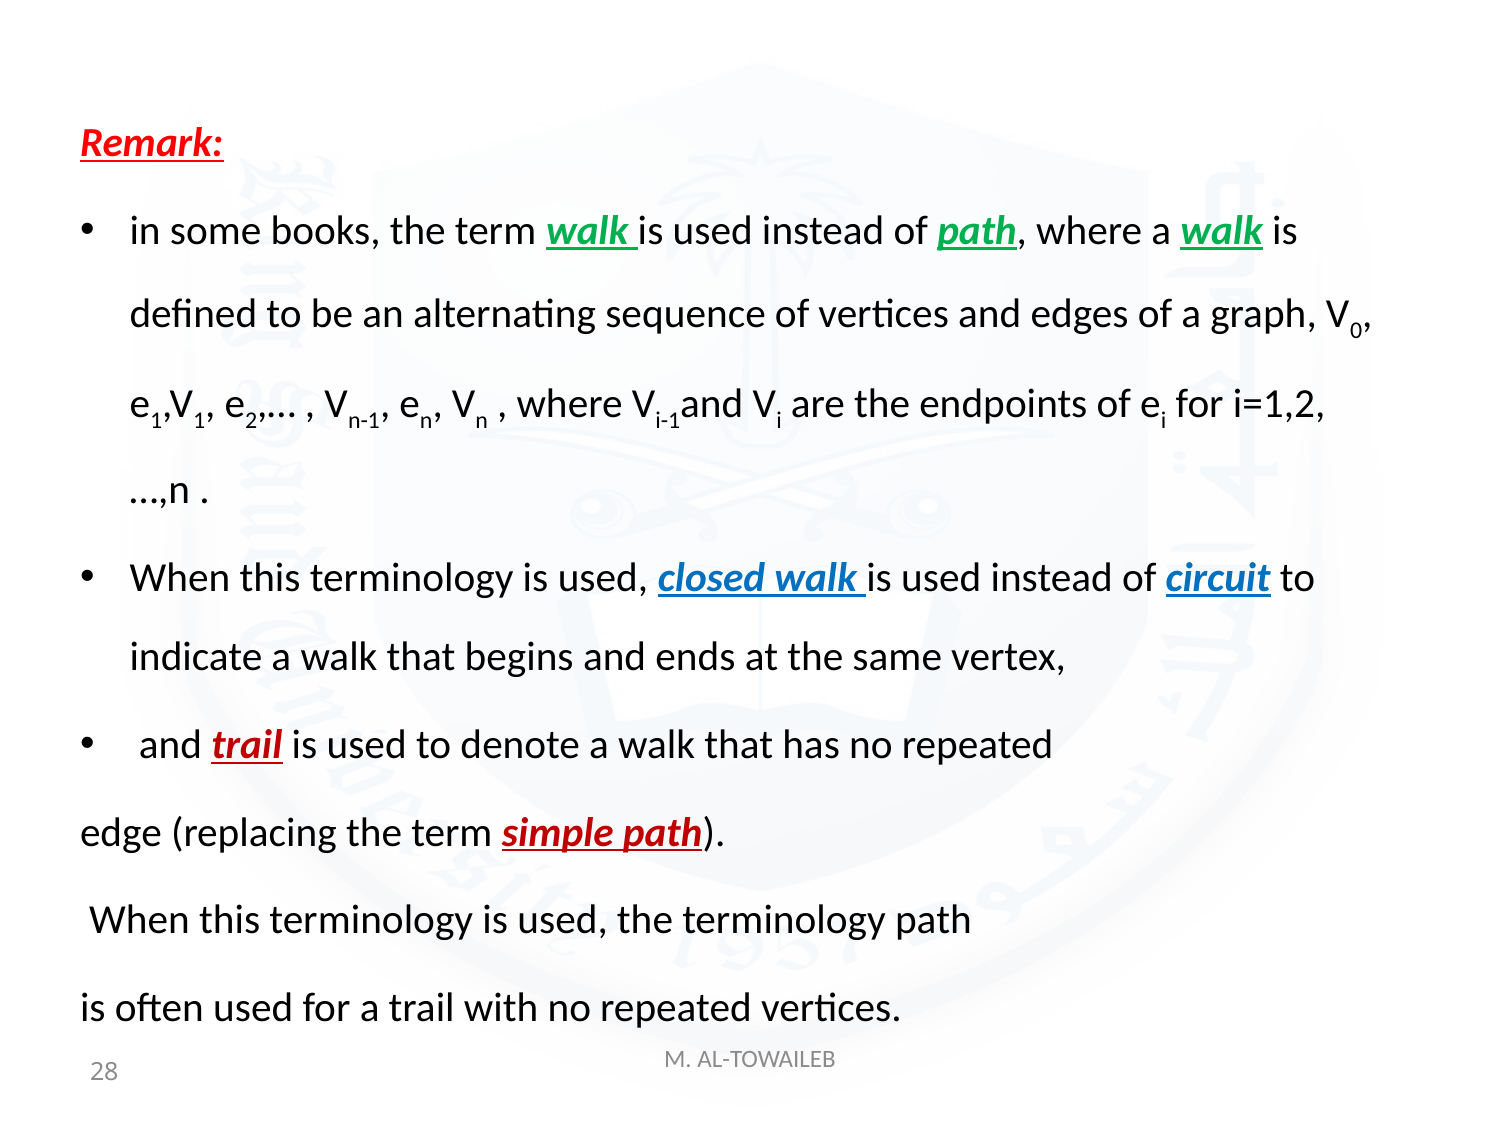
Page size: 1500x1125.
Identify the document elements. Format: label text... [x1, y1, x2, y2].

footer M. AL-TOWAILEB [512, 1042, 988, 1103]
list Remark: in some books, the term walk is used instead of path, where a walk is defined to be an alternating sequence of vertices and edges of a graph, V0, e1,V1, e2,… , Vn-1, en, Vn , where Vi-1and Vi are the endpoints of ei for i=1,2,…,n . When this terminology is used, closed walk is used instead of circuit to indicate a walk that begins and ends at the same vertex, and trail is used to denote a walk that has no repeated edge (replacing the term simple path). When this terminology is used, the terminology path is often used for a trail with no repeated vertices. [64, 78, 1415, 1047]
slide_number 28 [75, 1042, 425, 1103]
